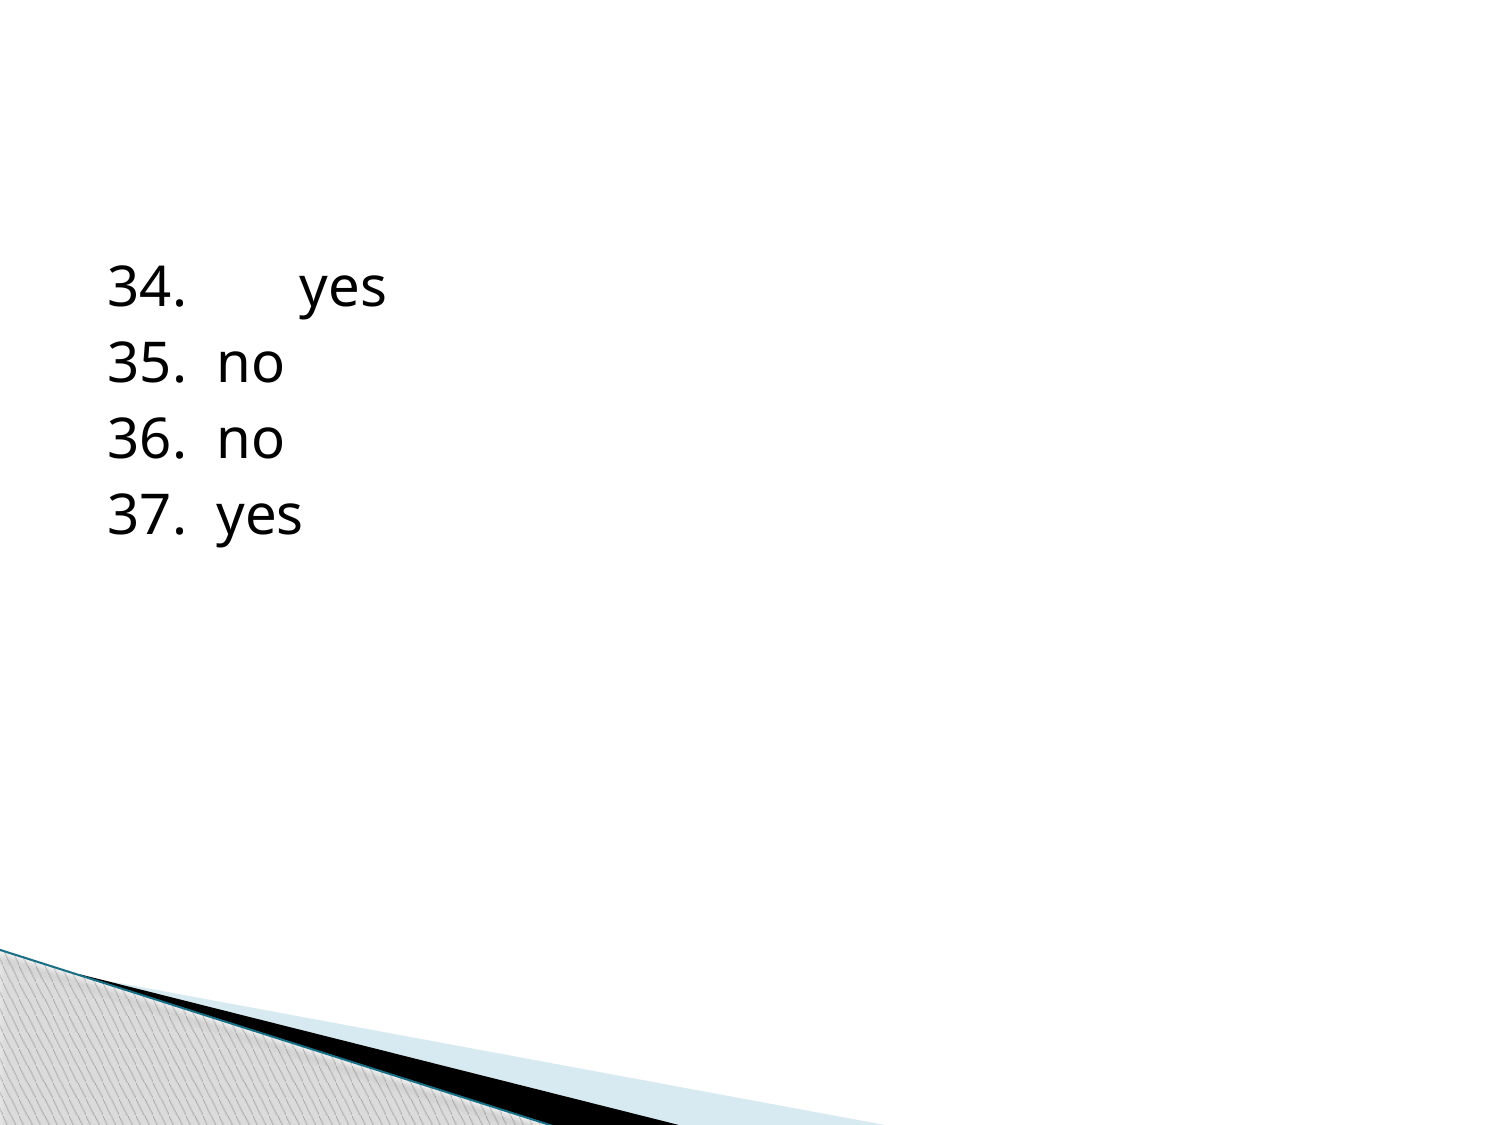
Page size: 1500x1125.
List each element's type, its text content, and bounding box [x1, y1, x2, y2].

list 34. yes 35. no 36. no 37. yes [75, 243, 1425, 986]
